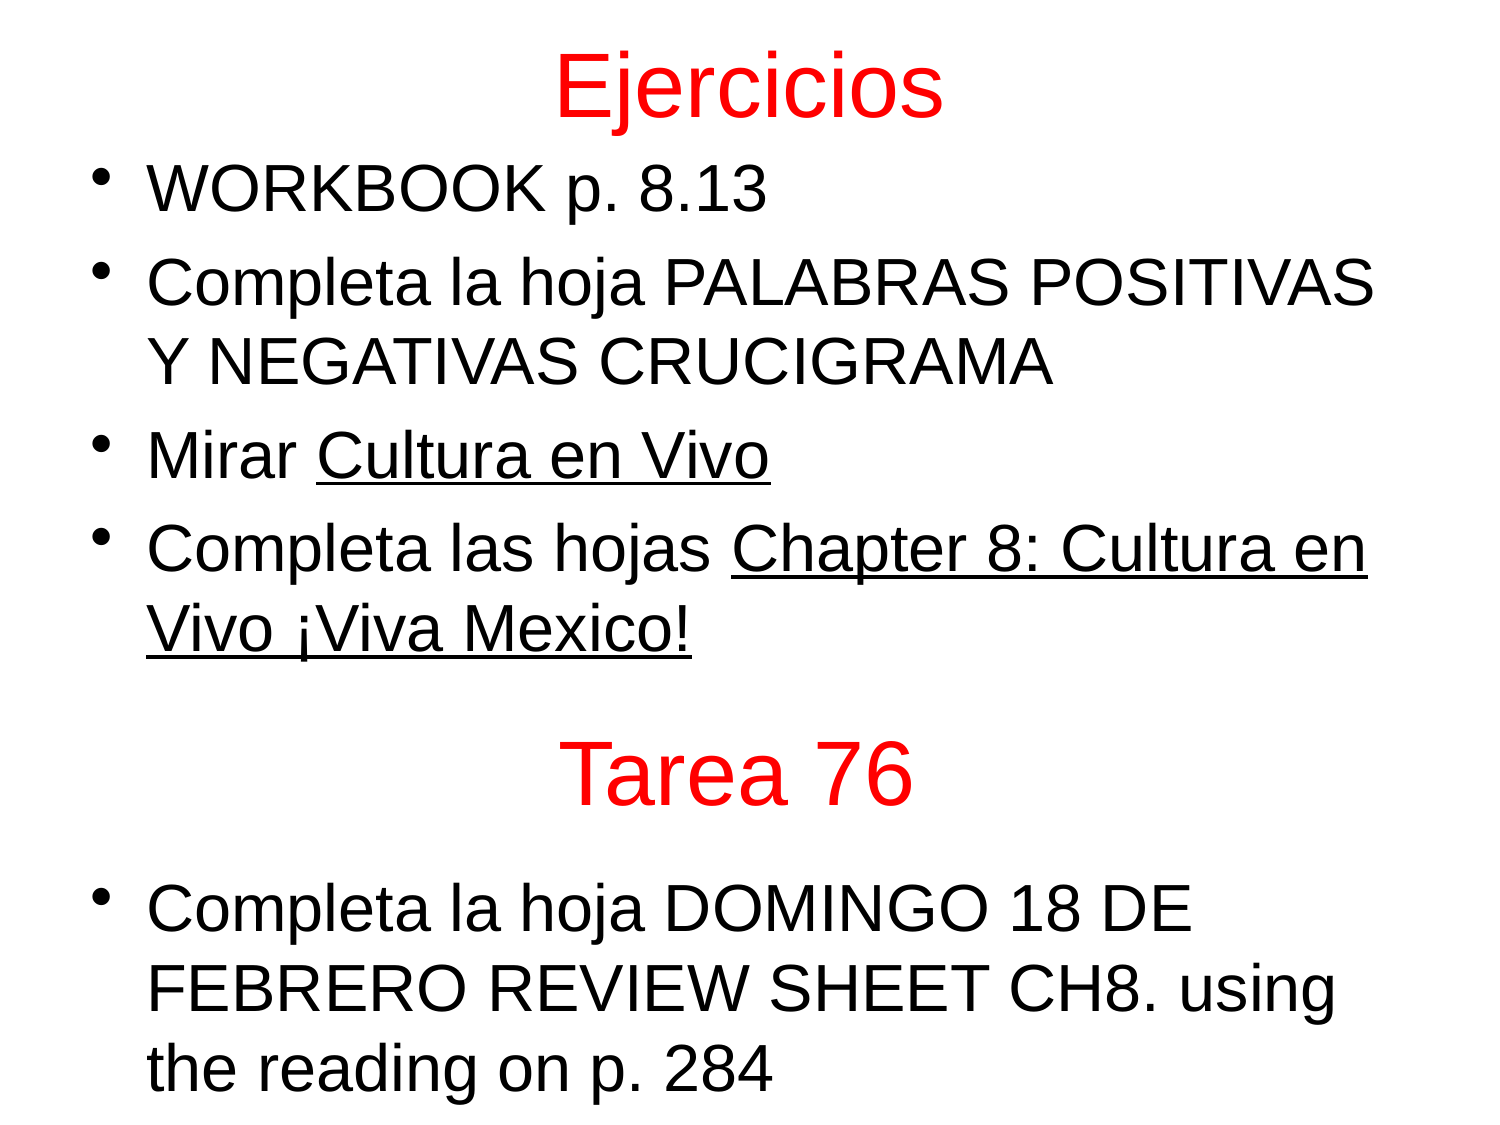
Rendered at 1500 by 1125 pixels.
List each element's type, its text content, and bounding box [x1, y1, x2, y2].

text_box Tarea 76 [62, 675, 1413, 863]
title Ejercicios [75, 24, 1425, 137]
list WORKBOOK p. 8.13 Completa la hoja PALABRAS POSITIVAS Y NEGATIVAS CRUCIGRAMA Mirar Cultura en Vivo Completa las hojas Chapter 8: Cultura en Vivo ¡Viva Mexico! Completa la hoja DOMINGO 18 DE FEBRERO REVIEW SHEET CH8. using the reading on p. 284 [75, 137, 1425, 1038]
